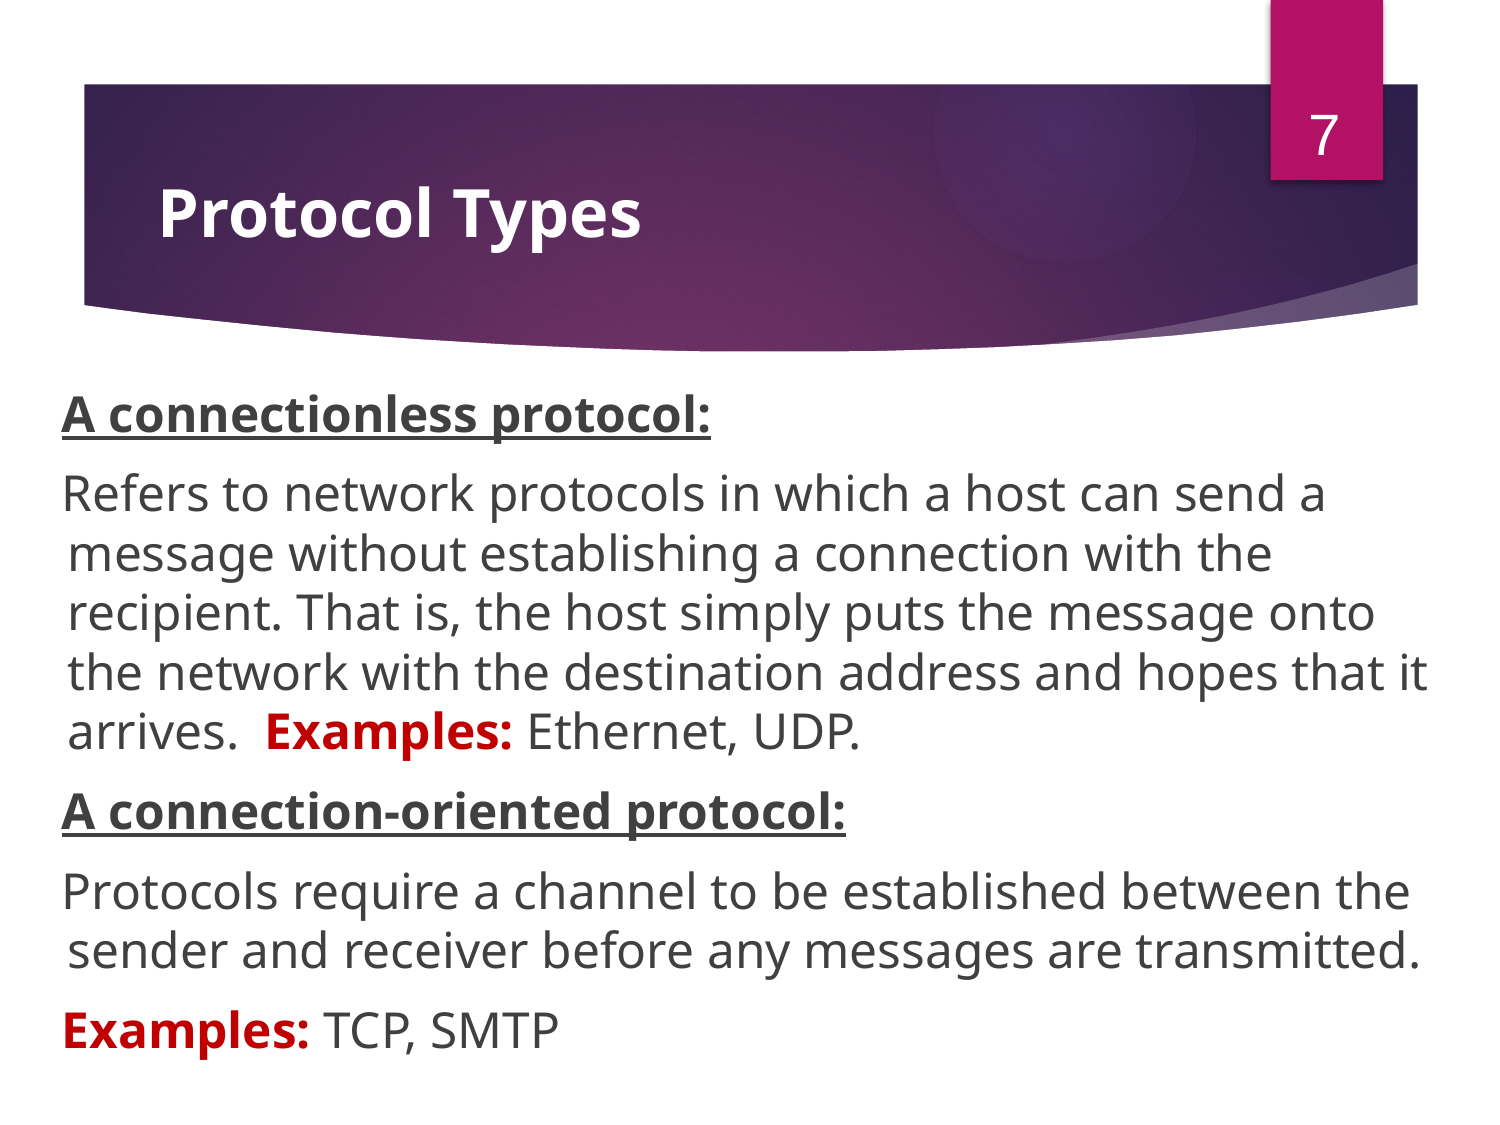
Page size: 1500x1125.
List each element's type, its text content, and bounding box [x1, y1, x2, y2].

slide_number 7 [1259, 48, 1390, 175]
title Protocol Types [142, 152, 1183, 269]
list A connectionless protocol: Refers to network protocols in which a host can send a message without establishing a connection with the recipient. That is, the host simply puts the message onto the network with the destination address and hopes that it arrives. Examples: Ethernet, UDP. A connection-oriented protocol: Protocols require a channel to be established between the sender and receiver before any messages are transmitted. Examples: TCP, SMTP [37, 375, 1450, 1075]
